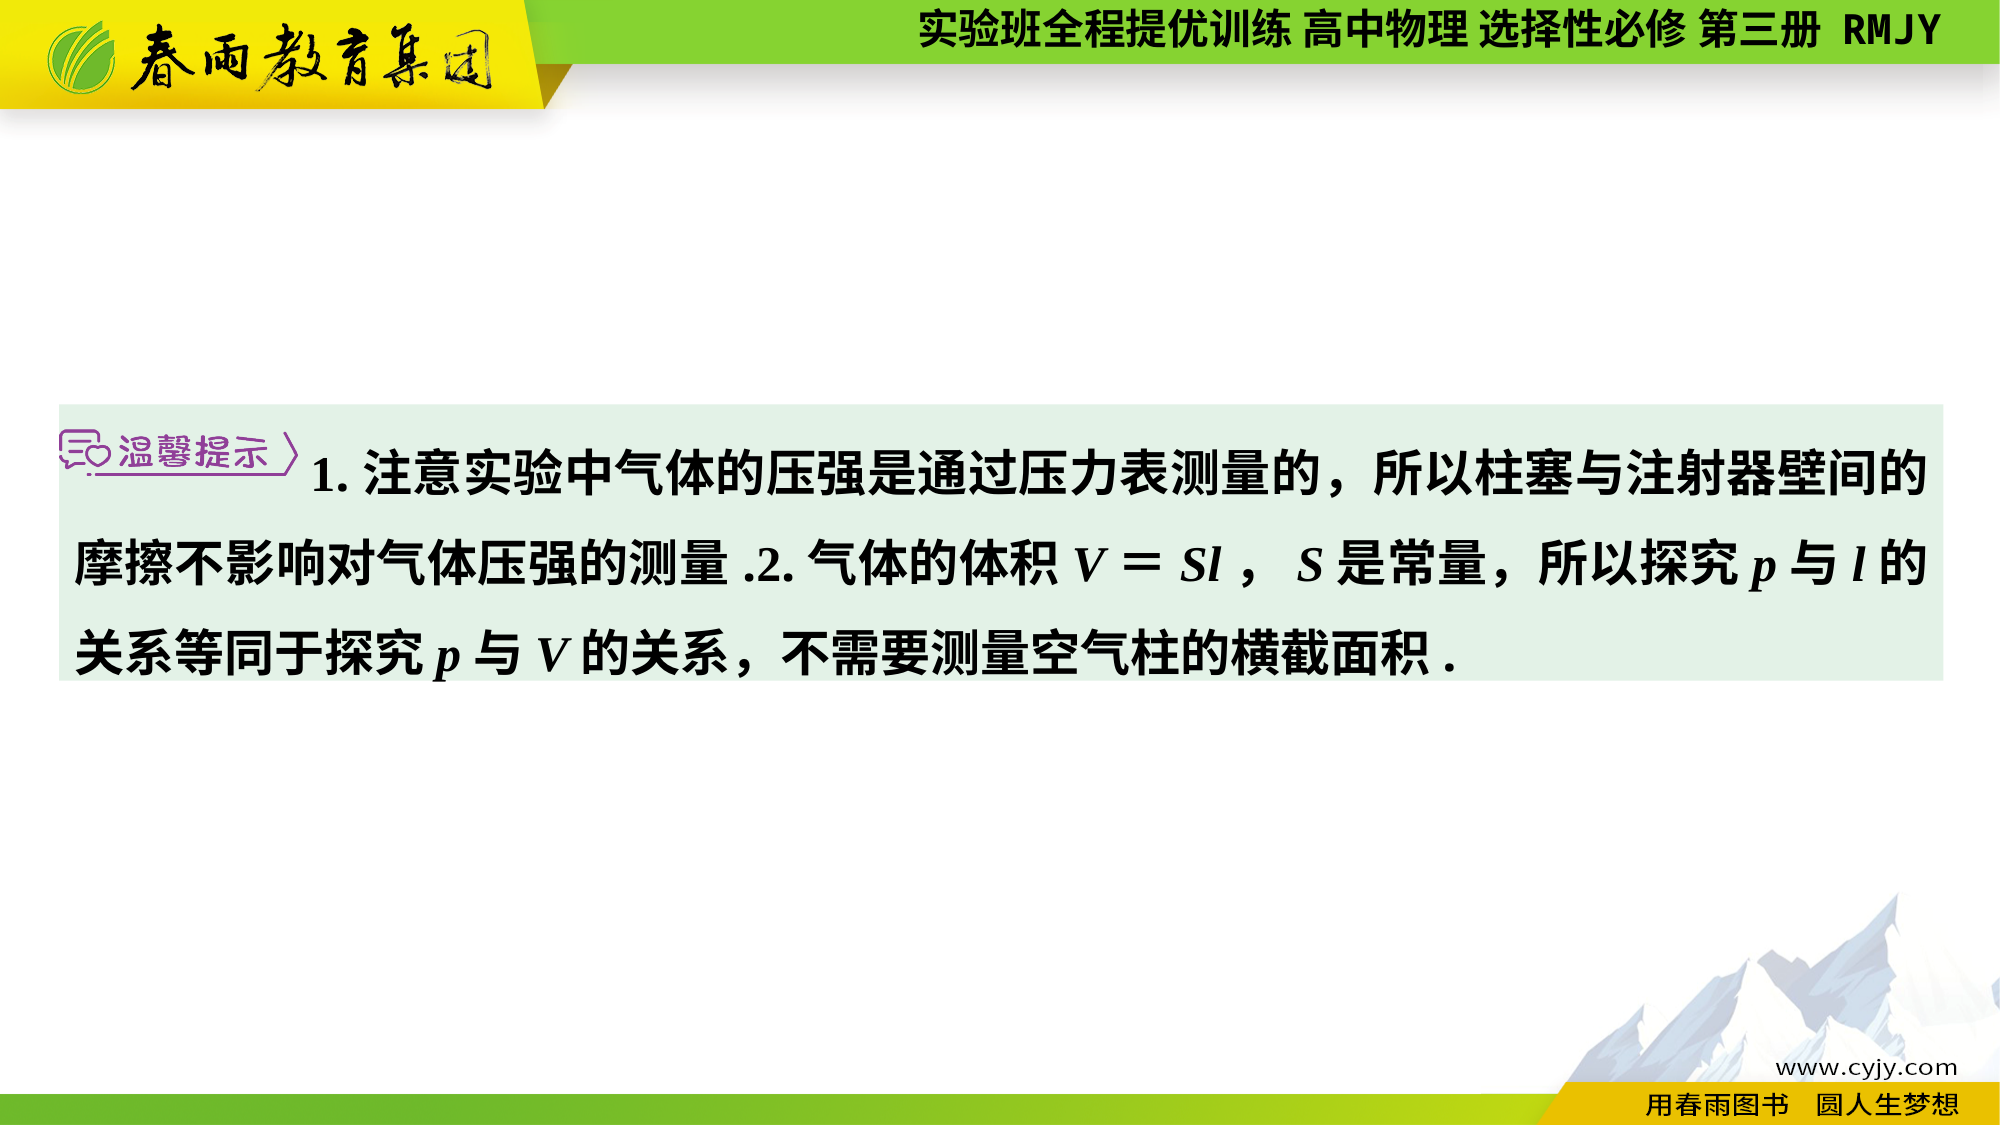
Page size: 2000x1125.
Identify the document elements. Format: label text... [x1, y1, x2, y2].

list 1.注意实验中气体的压强是通过压力表测量的，所以柱塞与注射器壁间的摩擦不影响对气体压强的测量.2.气体的体积V＝Sl，S是常量，所以探究p与l的关系等同于探究p与V的关系，不需要测量空气柱的横截面积. [59, 404, 1944, 681]
picture [0, 0, 2000, 1125]
